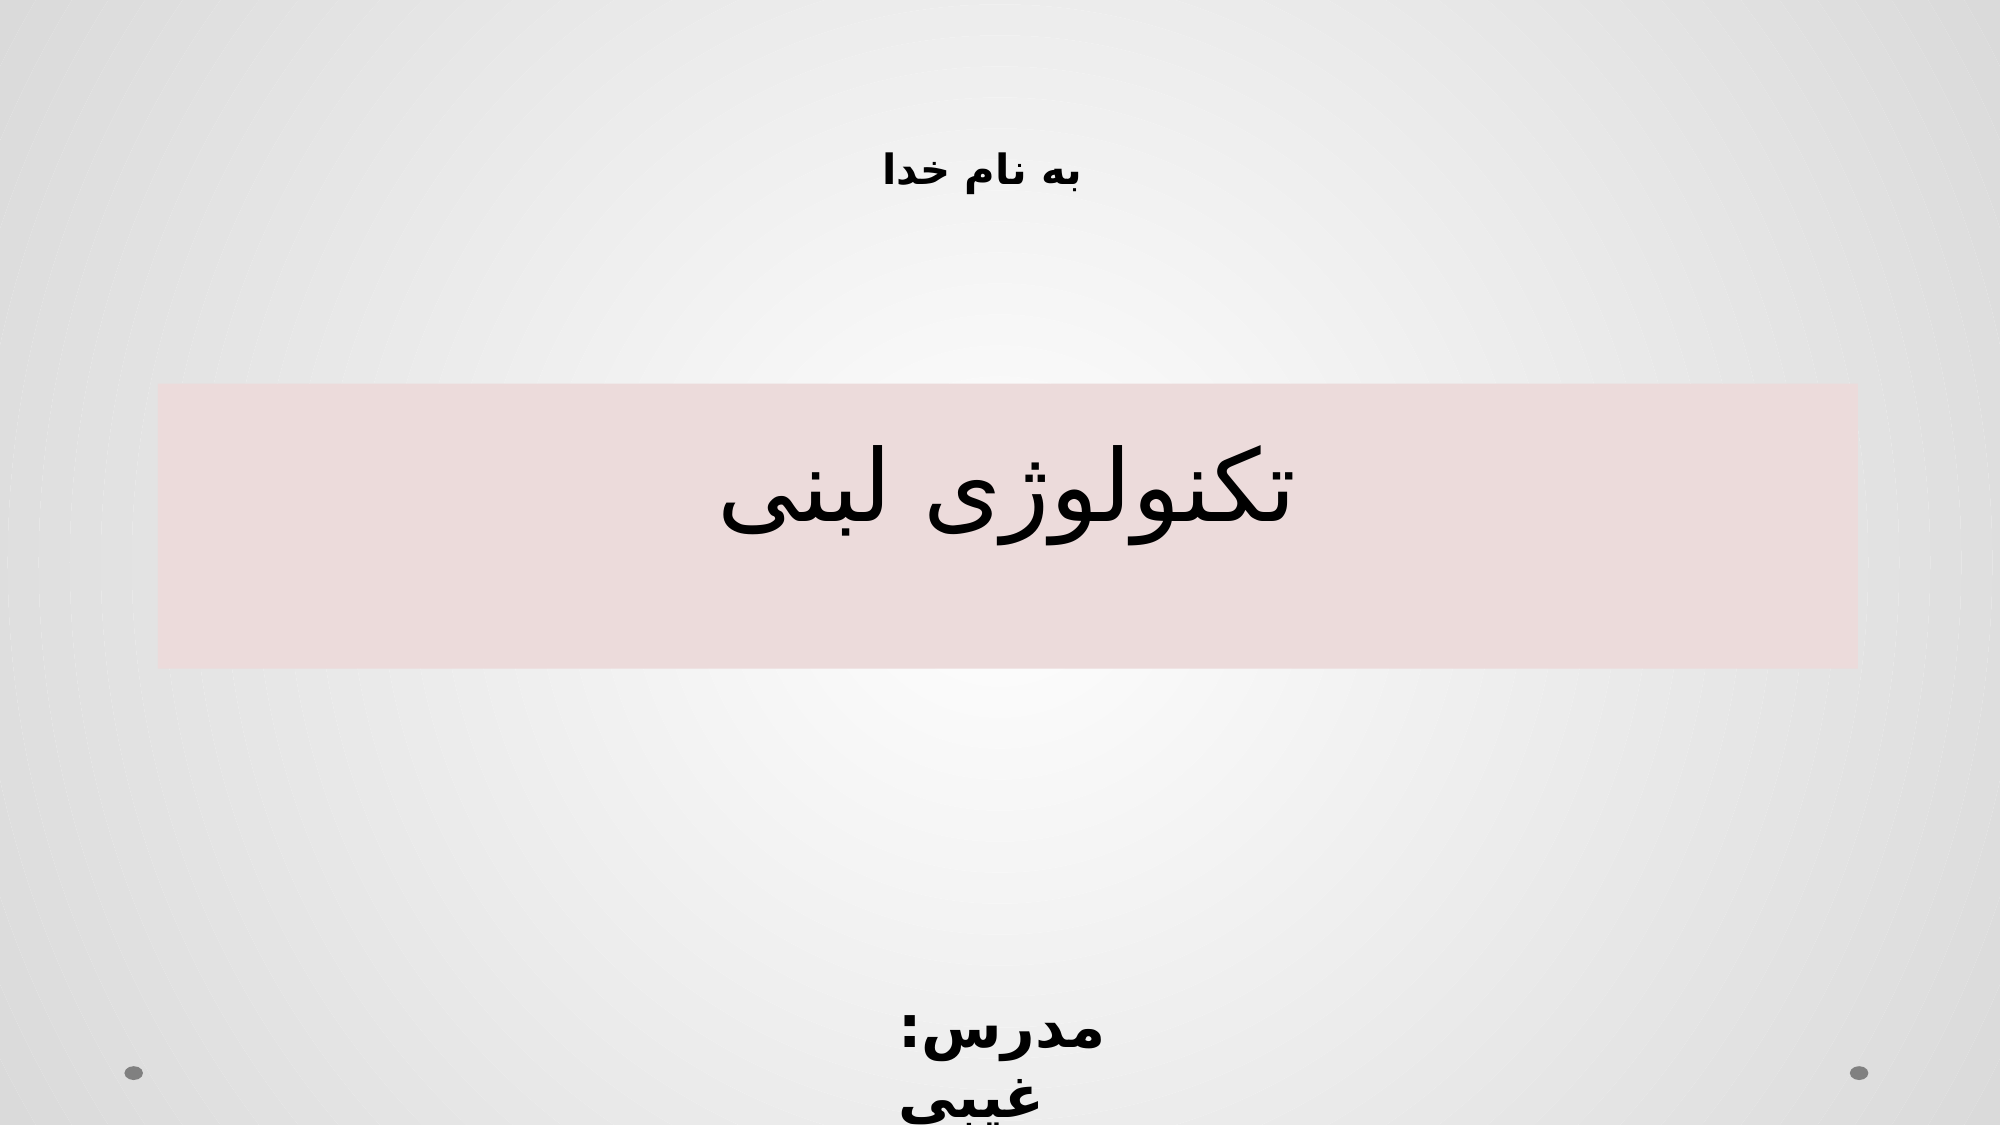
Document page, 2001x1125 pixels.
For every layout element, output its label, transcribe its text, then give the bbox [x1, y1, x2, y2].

title تکنولوژی لبنی [157, 383, 1858, 669]
text_box مدرس: غیبی [883, 982, 1181, 1125]
text_box به نام خدا [537, 137, 1427, 198]
